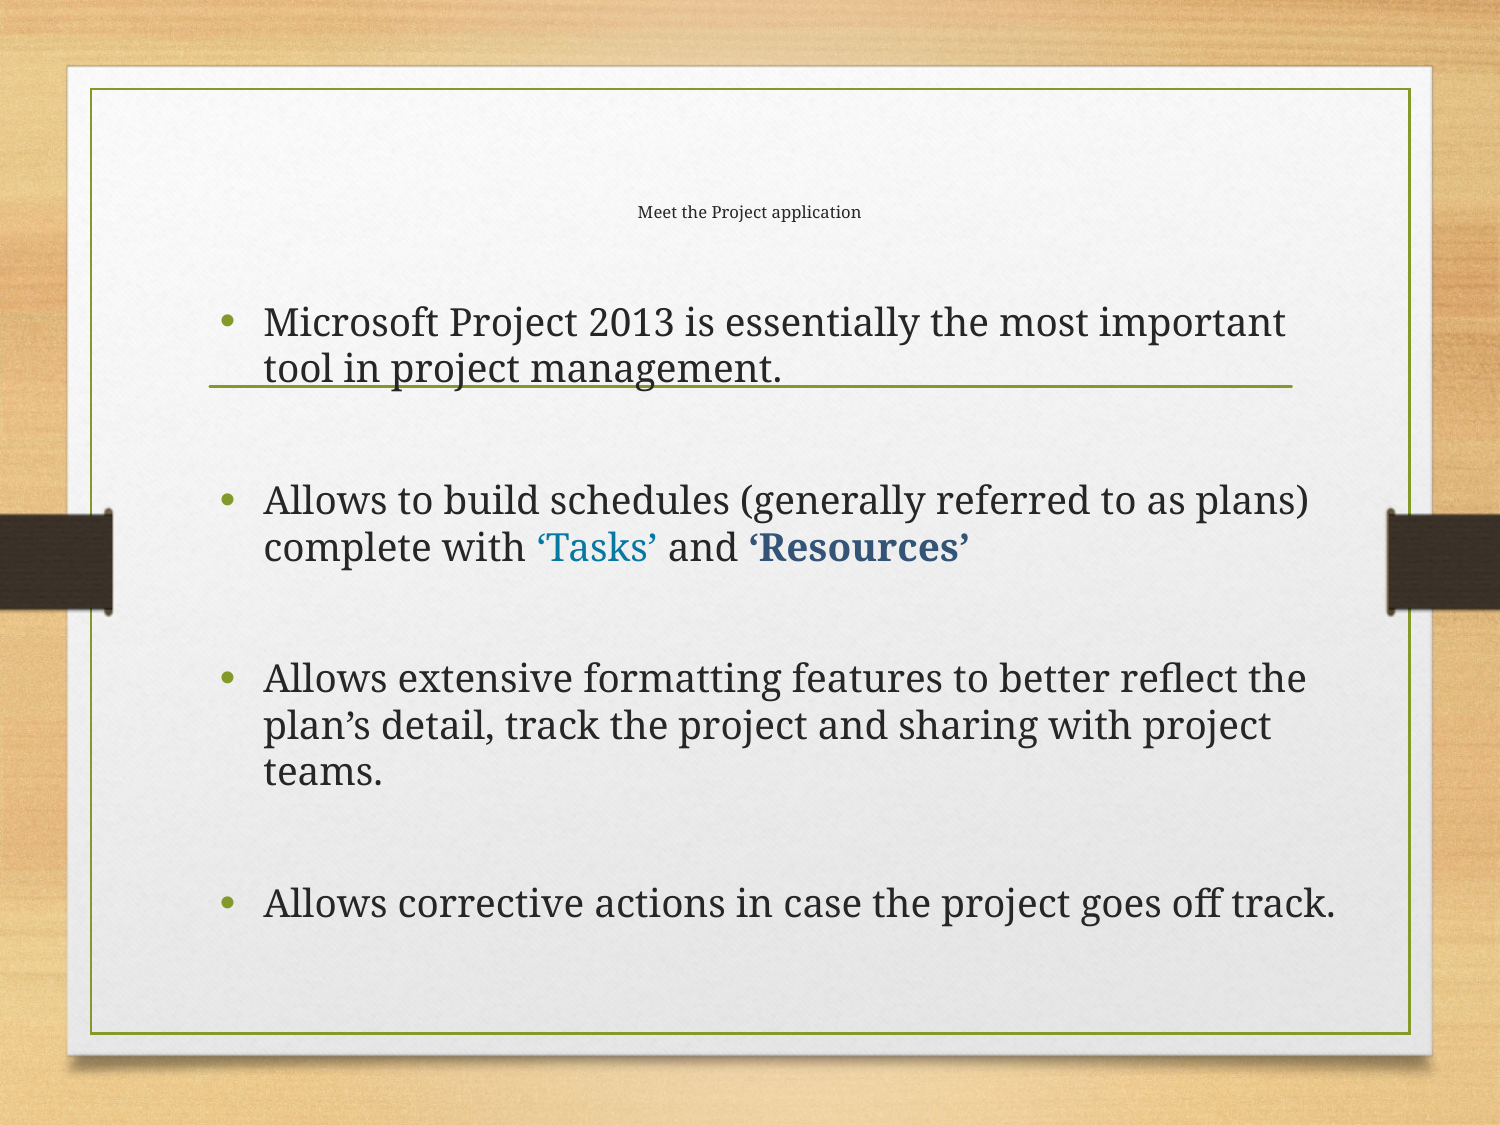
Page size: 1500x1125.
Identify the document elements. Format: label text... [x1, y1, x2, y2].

title Meet the Project application [135, 193, 1369, 250]
list Microsoft Project 2013 is essentially the most important tool in project management. Allows to build schedules (generally referred to as plans) complete with ‘Tasks’ and ‘Resources’ Allows extensive formatting features to better reflect the plan’s detail, track the project and sharing with project teams. Allows corrective actions in case the project goes off track. [135, 289, 1369, 941]
picture [0, 0, 1500, 1125]
